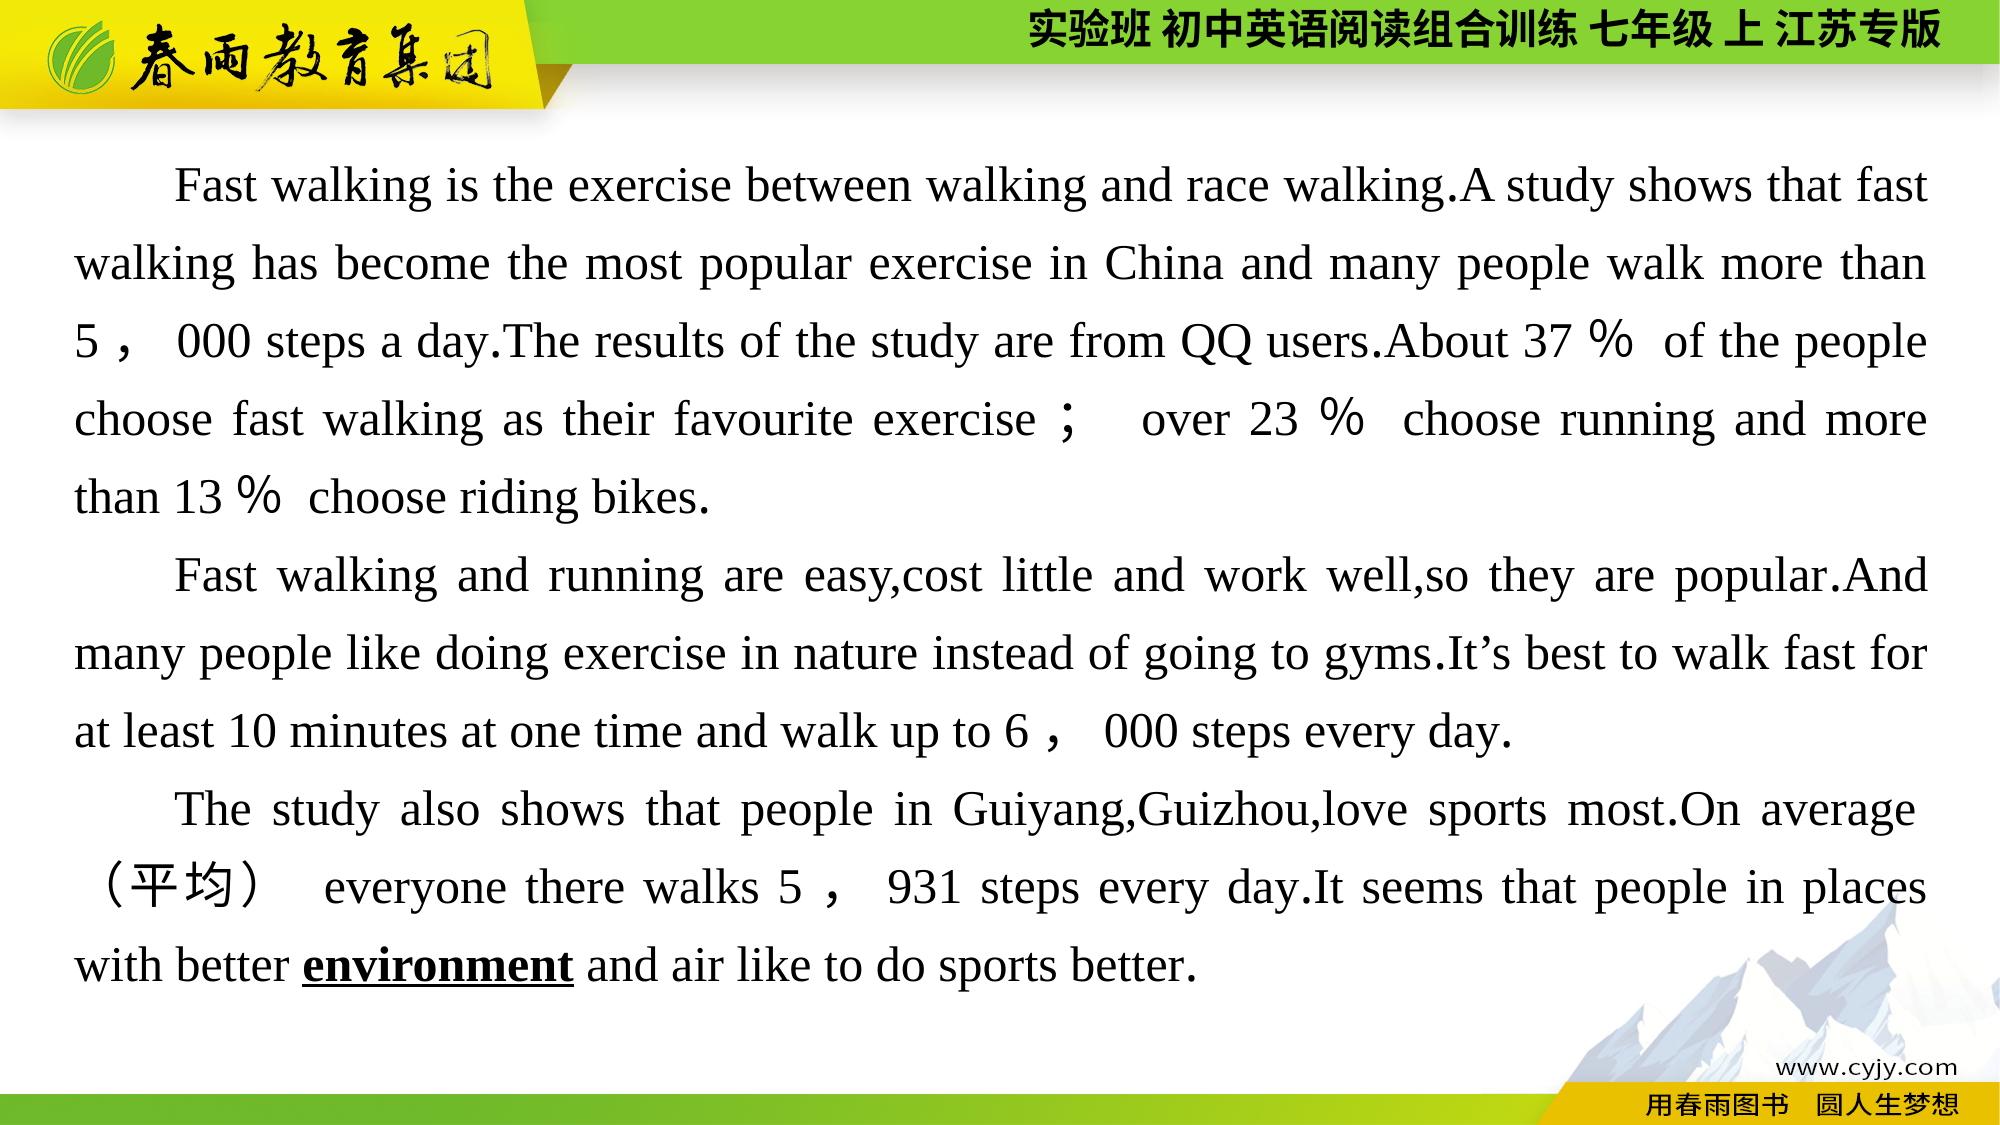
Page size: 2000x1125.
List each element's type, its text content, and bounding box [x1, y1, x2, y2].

picture [0, 0, 2000, 1125]
list Fast walking is the exercise between walking and race walking.A study shows that fast walking has become the most popular exercise in China and many people walk more than 5，000 steps a day.The results of the study are from QQ users.About 37％ of the people choose fast walking as their favourite exercise； over 23％ choose running and more than 13％ choose riding bikes. Fast walking and running are easy,cost little and work well,so they are popular.And many people like doing exercise in nature instead of going to gyms.It’s best to walk fast for at least 10 minutes at one time and walk up to 6，000 steps every day. The study also shows that people in Guiyang,Guizhou,love sports most.On average（平均） everyone there walks 5，931 steps every day.It seems that people in places with better environment and air like to do sports better. [59, 126, 1944, 1000]
